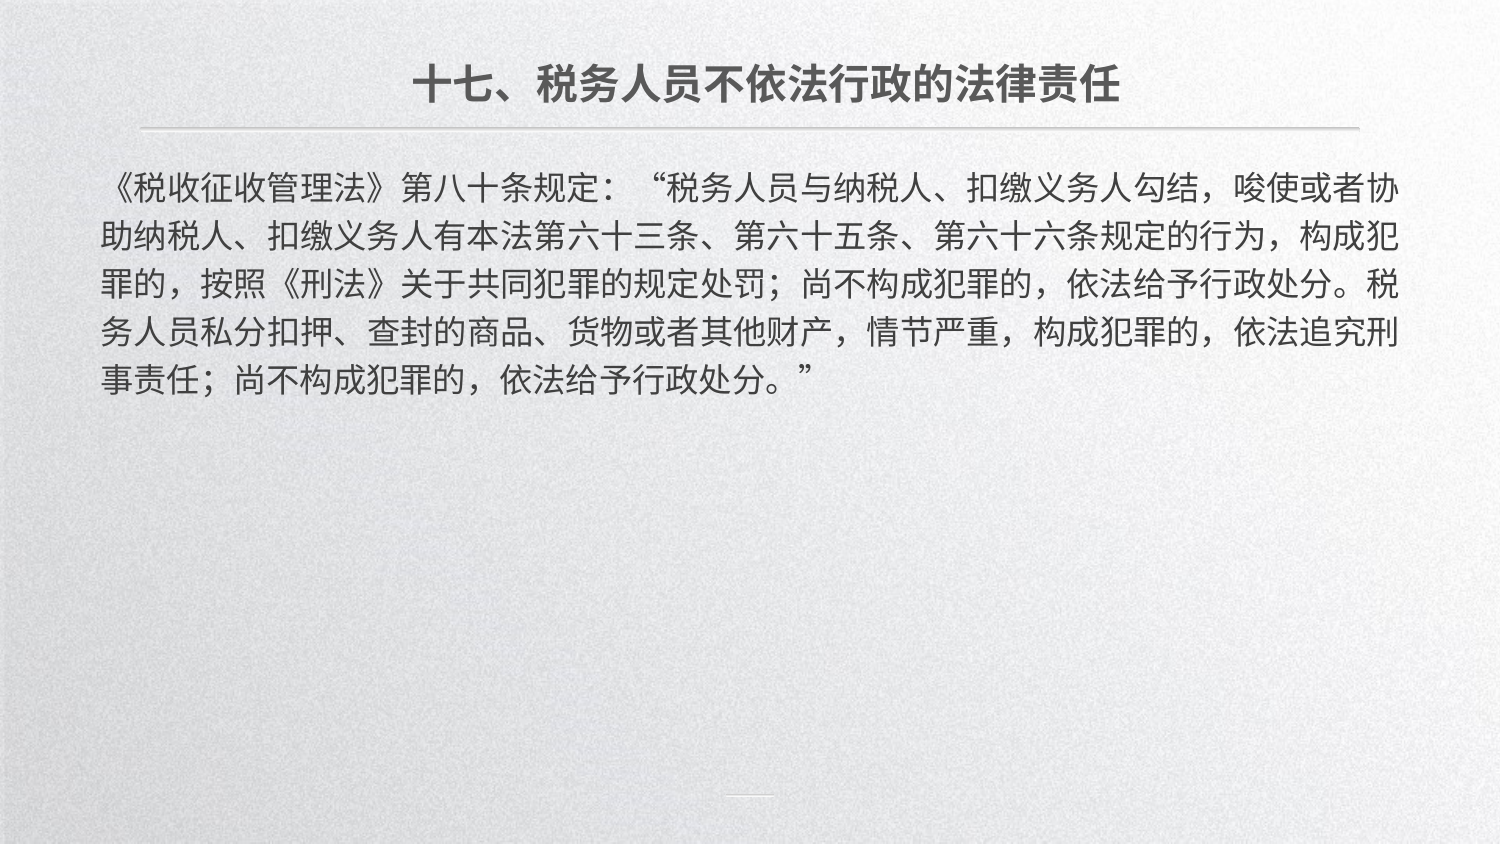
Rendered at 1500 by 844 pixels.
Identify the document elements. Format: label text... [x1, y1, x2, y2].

text_box 《税收征收管理法》第八十条规定：“税务人员与纳税人、扣缴义务人勾结，唆使或者协助纳税人、扣缴义务人有本法第六十三条、第六十五条、第六十六条规定的行为，构成犯罪的，按照《刑法》关于共同犯罪的规定处罚；尚不构成犯罪的，依法给予行政处分。税务人员私分扣押、查封的商品、货物或者其他财产，情节严重，构成犯罪的，依法追究刑事责任；尚不构成犯罪的，依法给予行政处分。” [100, 159, 1400, 399]
picture [0, 0, 1500, 844]
text_box 十七、税务人员不依法行政的法律责任 [80, 52, 1452, 114]
